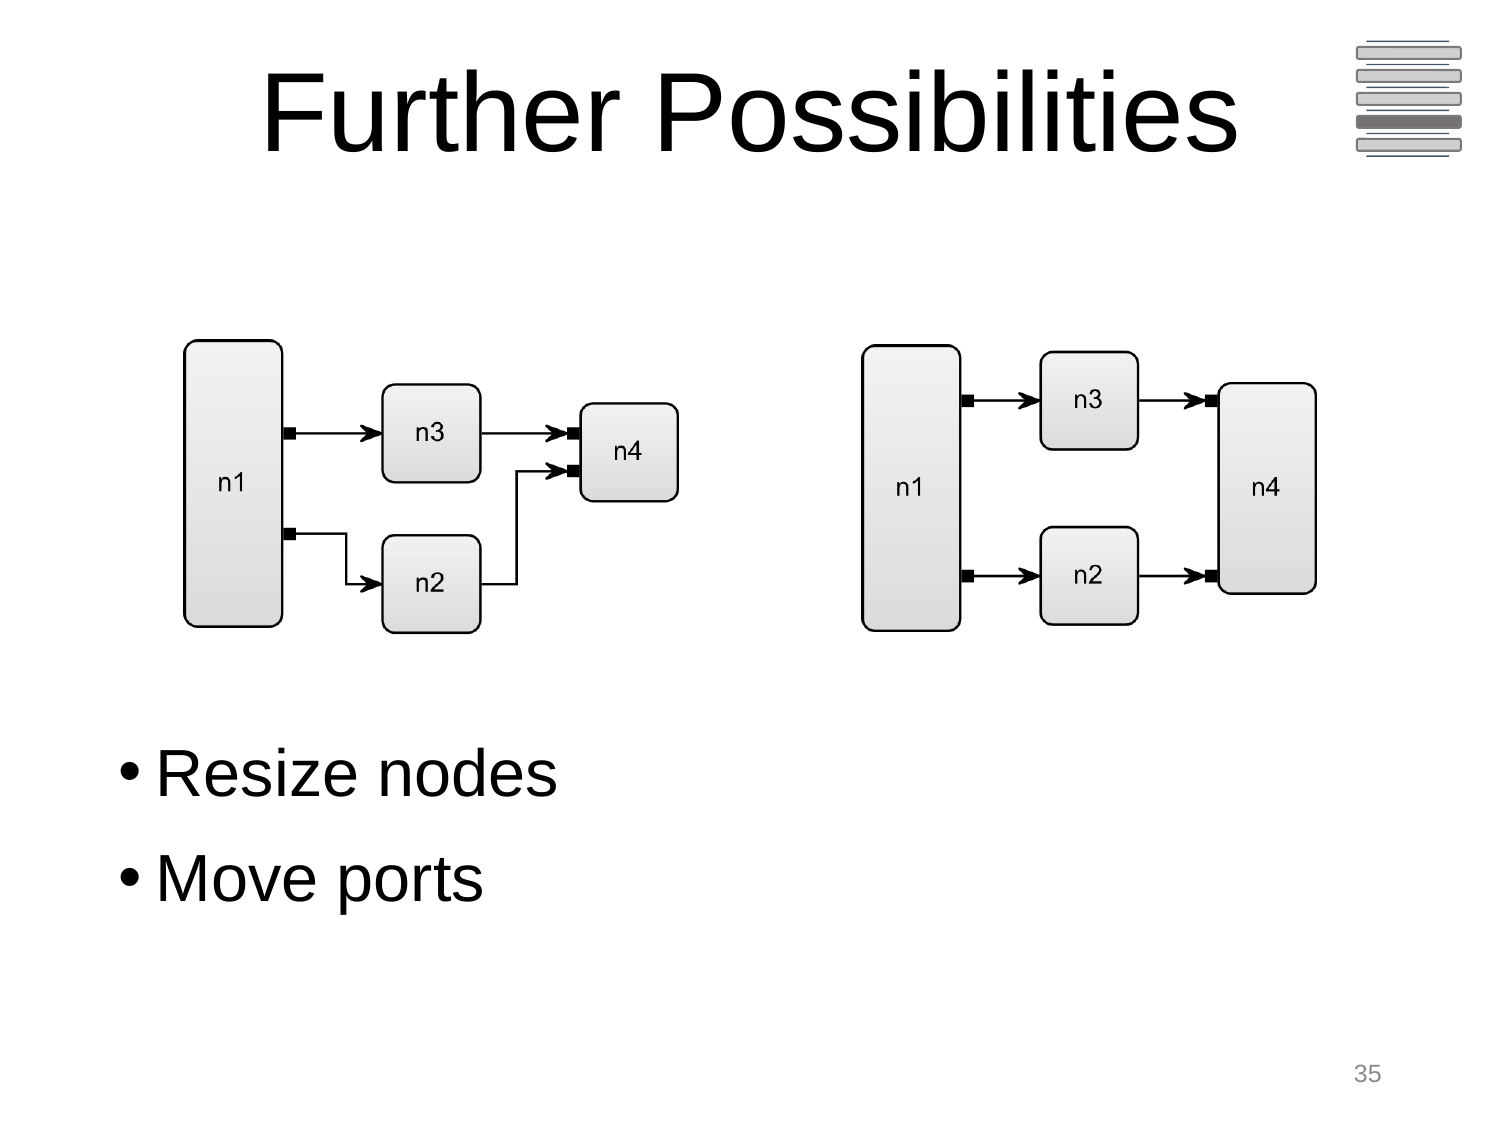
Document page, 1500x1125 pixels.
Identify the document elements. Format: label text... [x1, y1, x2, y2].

picture [861, 344, 1317, 632]
slide_number 34 [1059, 1042, 1397, 1103]
title Further Possibilities [103, 37, 1397, 193]
list Resize nodes Move ports [103, 731, 1397, 1014]
picture [183, 339, 679, 635]
